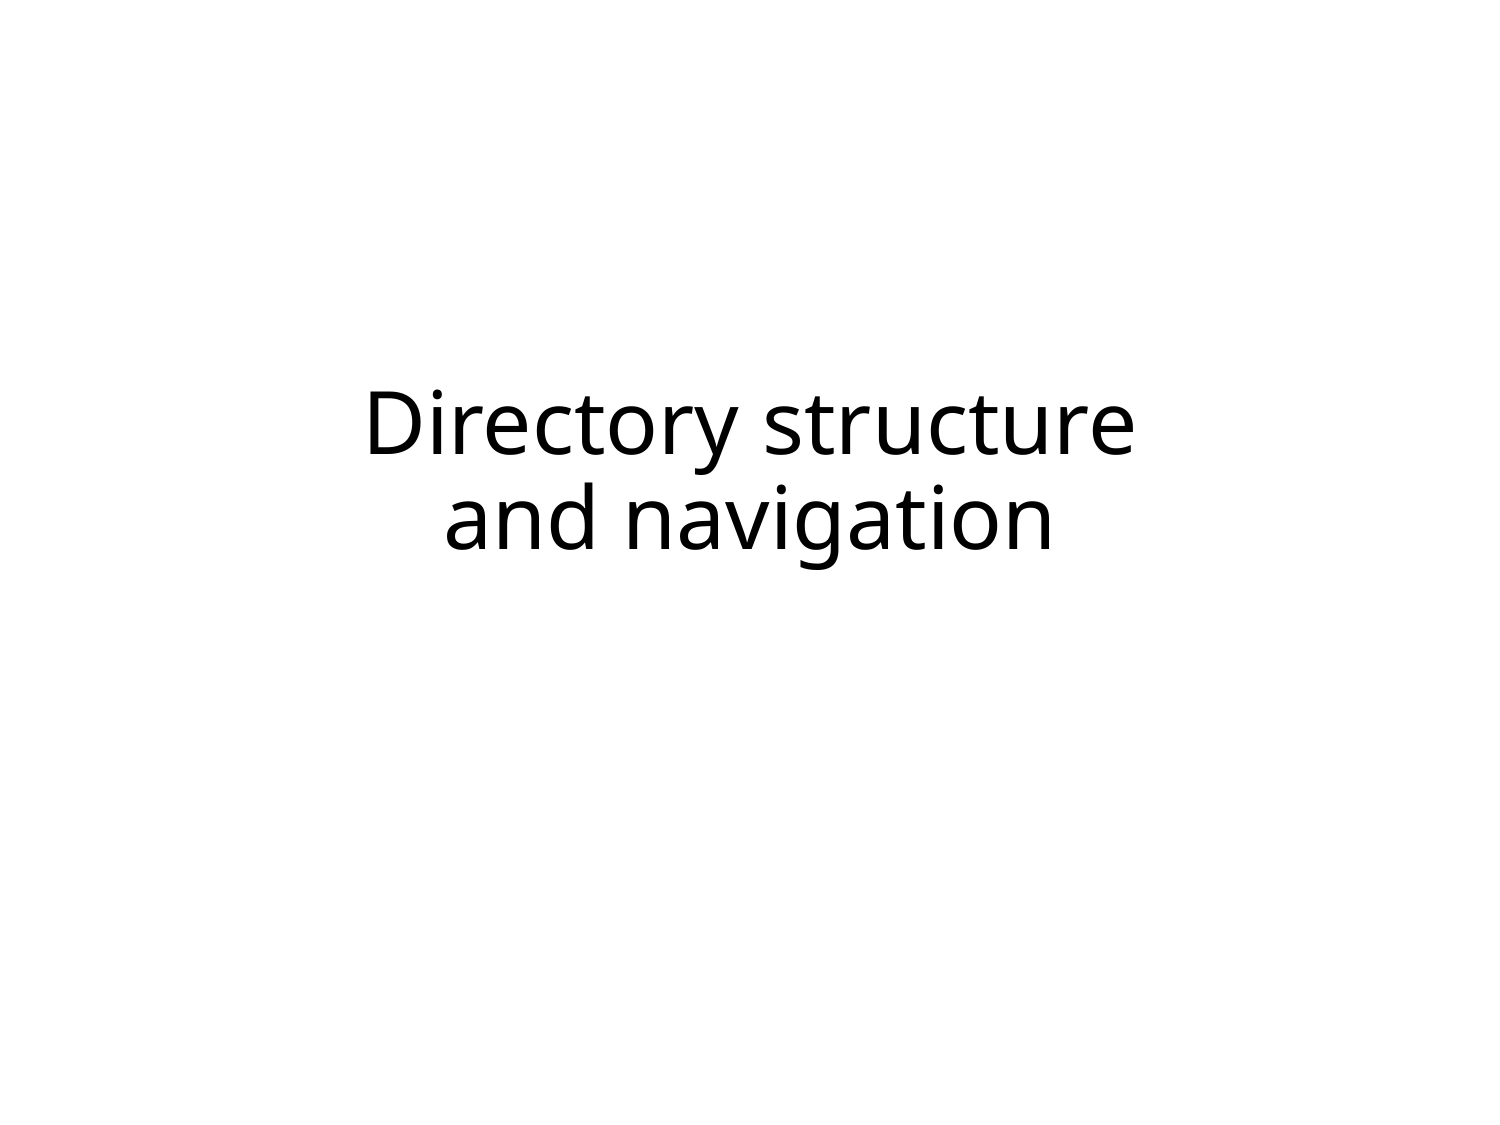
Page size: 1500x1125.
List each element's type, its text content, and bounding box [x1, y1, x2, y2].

title Directory structure and navigation [187, 184, 1313, 576]
